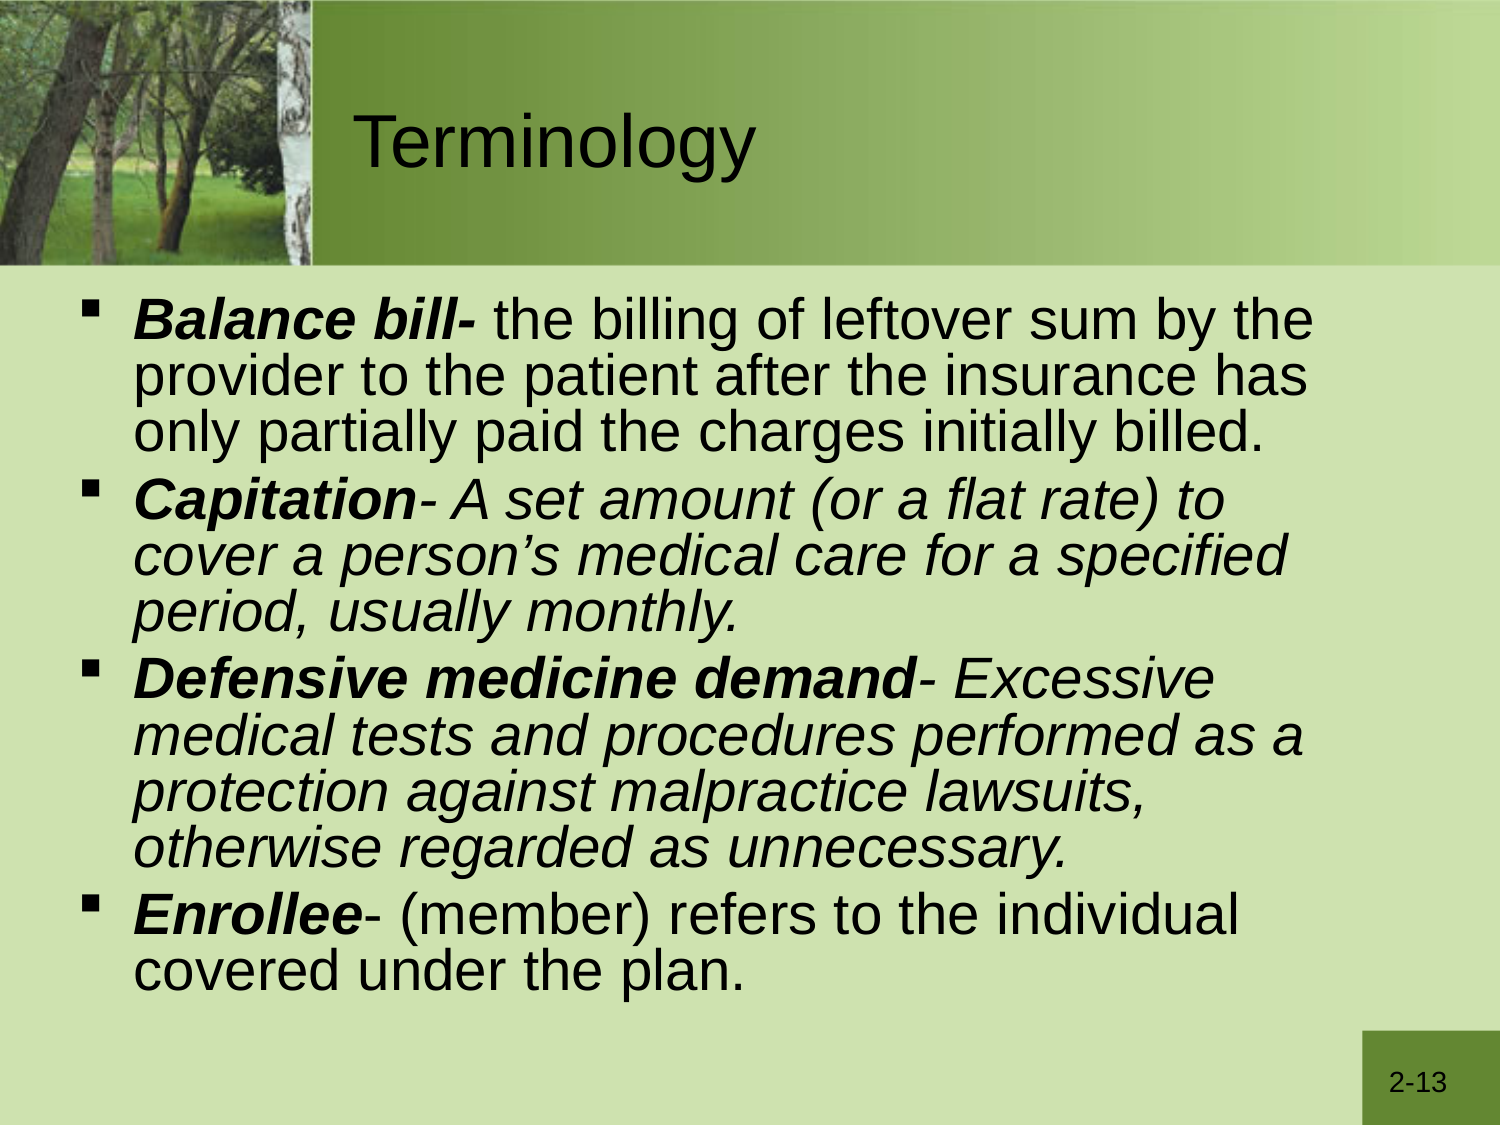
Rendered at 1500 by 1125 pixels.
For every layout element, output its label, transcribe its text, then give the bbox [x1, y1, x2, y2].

picture [0, 0, 1500, 1125]
slide_number 2-13 [1149, 1031, 1463, 1107]
title Terminology [337, 24, 1438, 250]
list Balance bill- the billing of leftover sum by the provider to the patient after the insurance has only partially paid the charges initially billed. Capitation- A set amount (or a flat rate) to cover a person’s medical care for a specified period, usually monthly. Defensive medicine demand- Excessive medical tests and procedures performed as a protection against malpractice lawsuits, otherwise regarded as unnecessary. Enrollee- (member) refers to the in­dividual covered under the plan. [62, 287, 1375, 1000]
